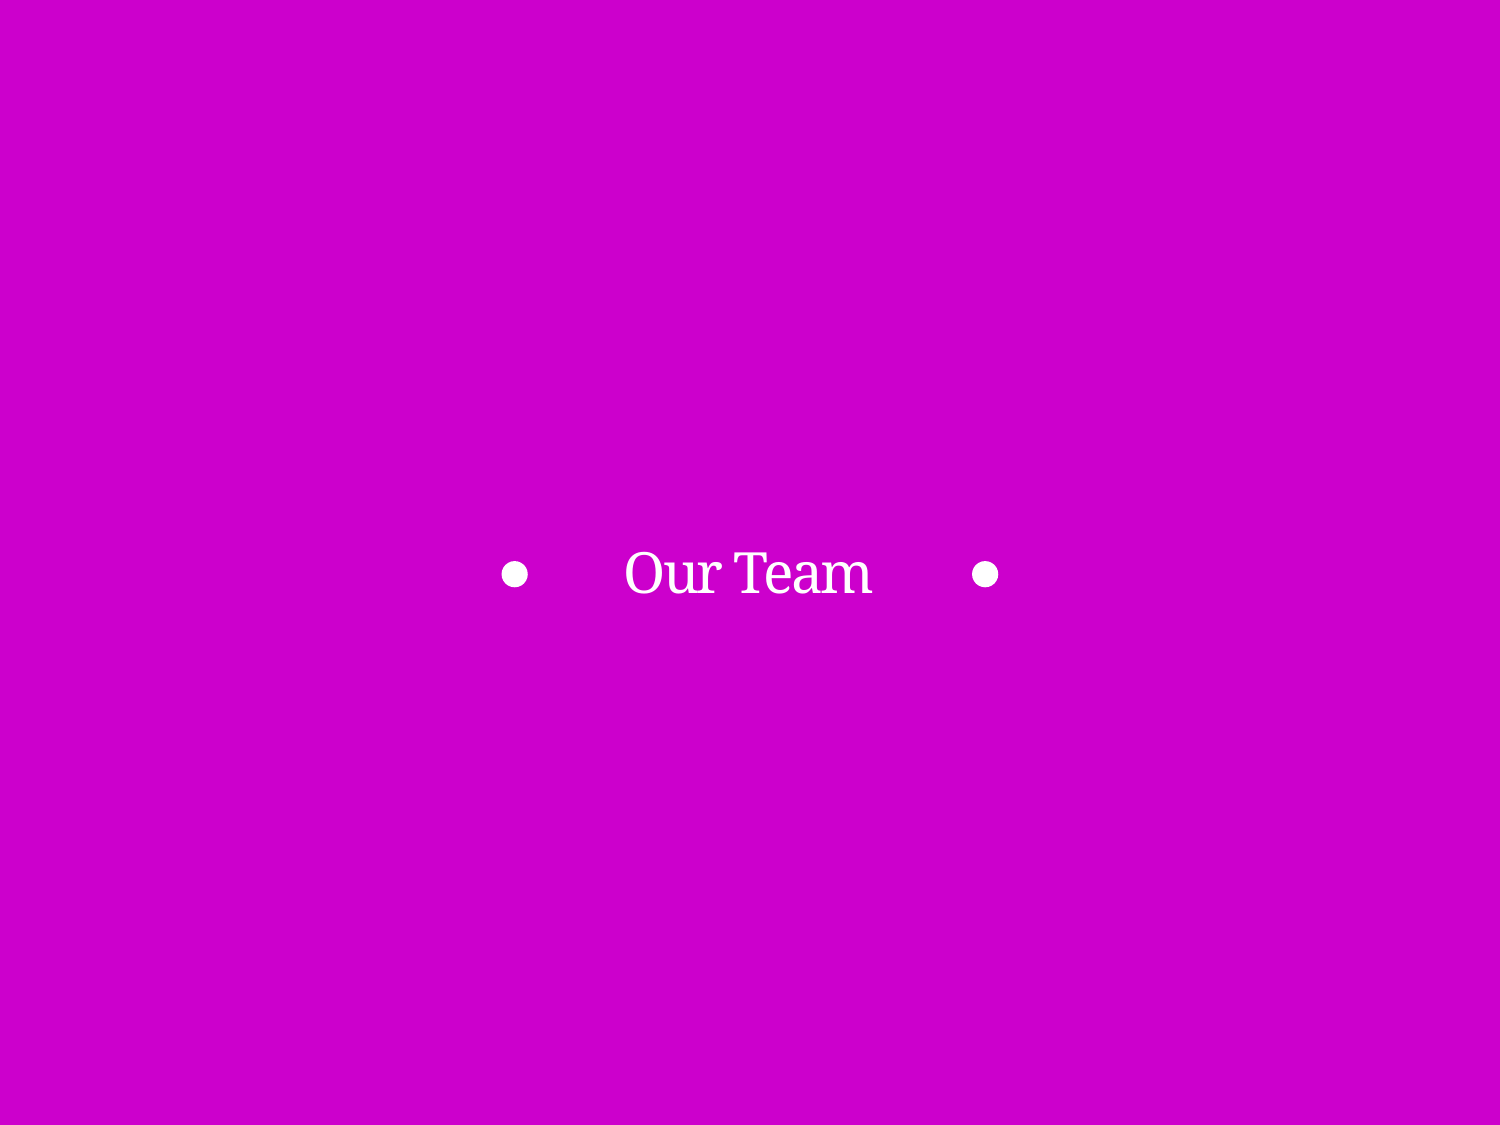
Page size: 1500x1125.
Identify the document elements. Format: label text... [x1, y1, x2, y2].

list Our Team [532, 532, 966, 613]
